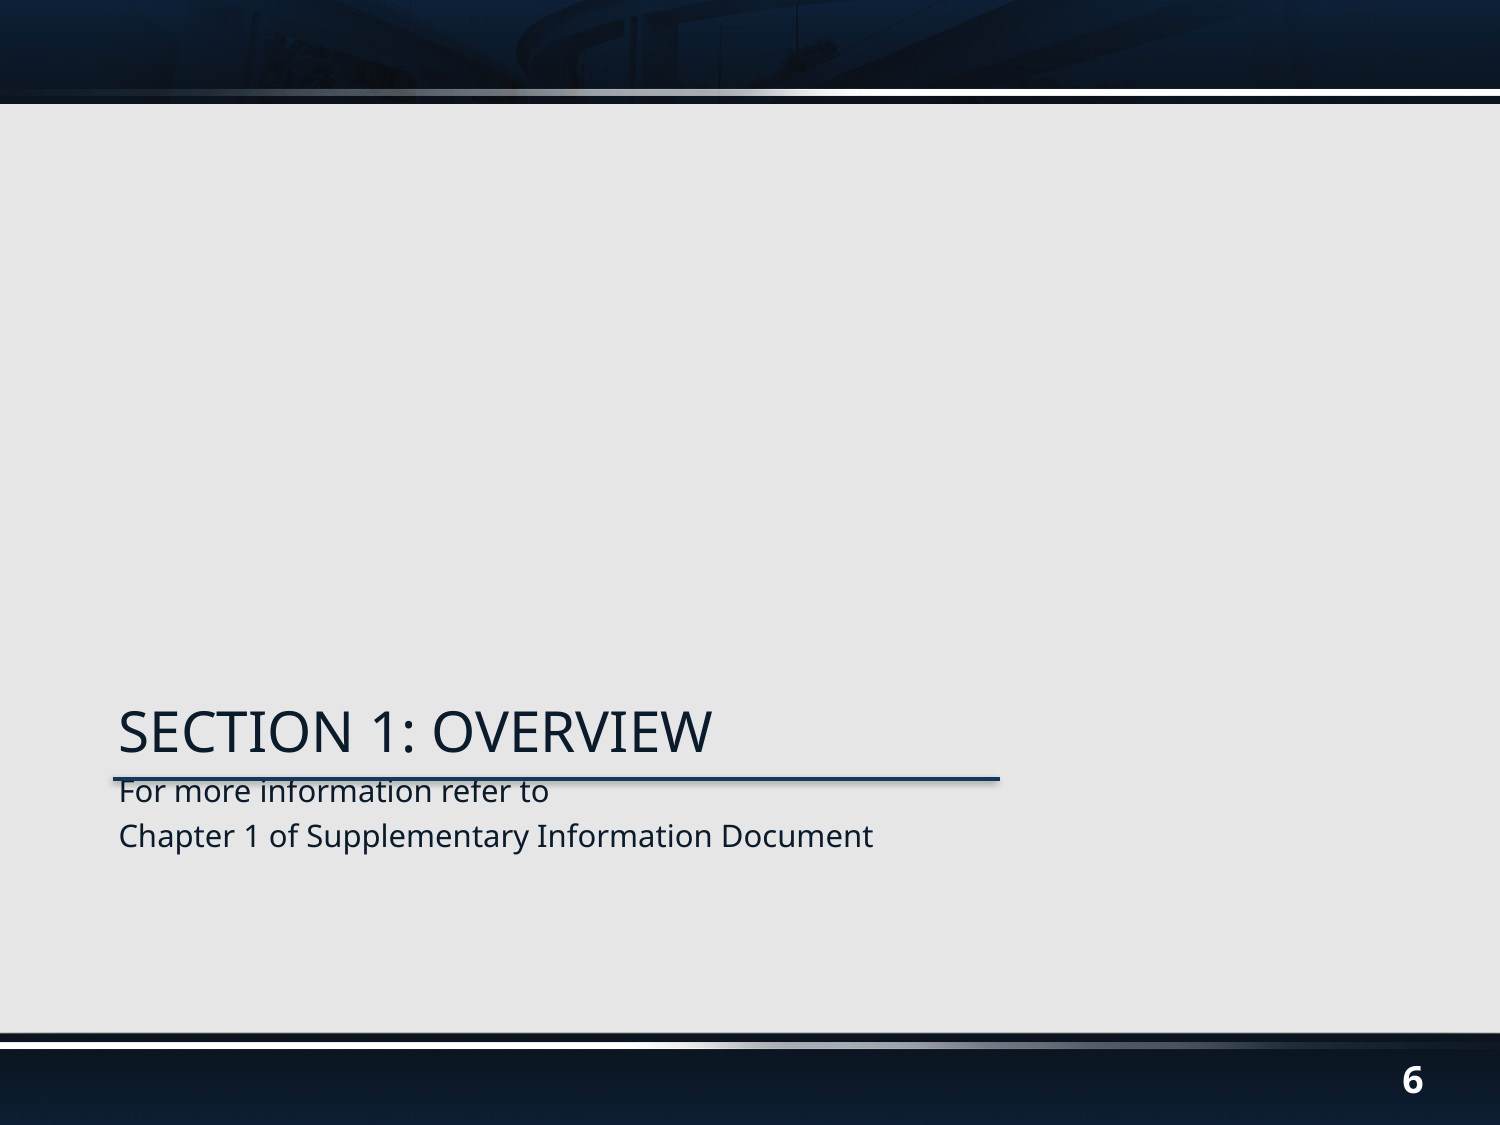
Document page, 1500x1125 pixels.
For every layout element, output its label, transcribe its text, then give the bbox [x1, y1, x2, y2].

title Section 1: Overview For more information refer to Chapter 1 of Supplementary Information Document [118, 675, 1063, 863]
picture [0, 1032, 1500, 1125]
picture [0, 0, 1500, 104]
